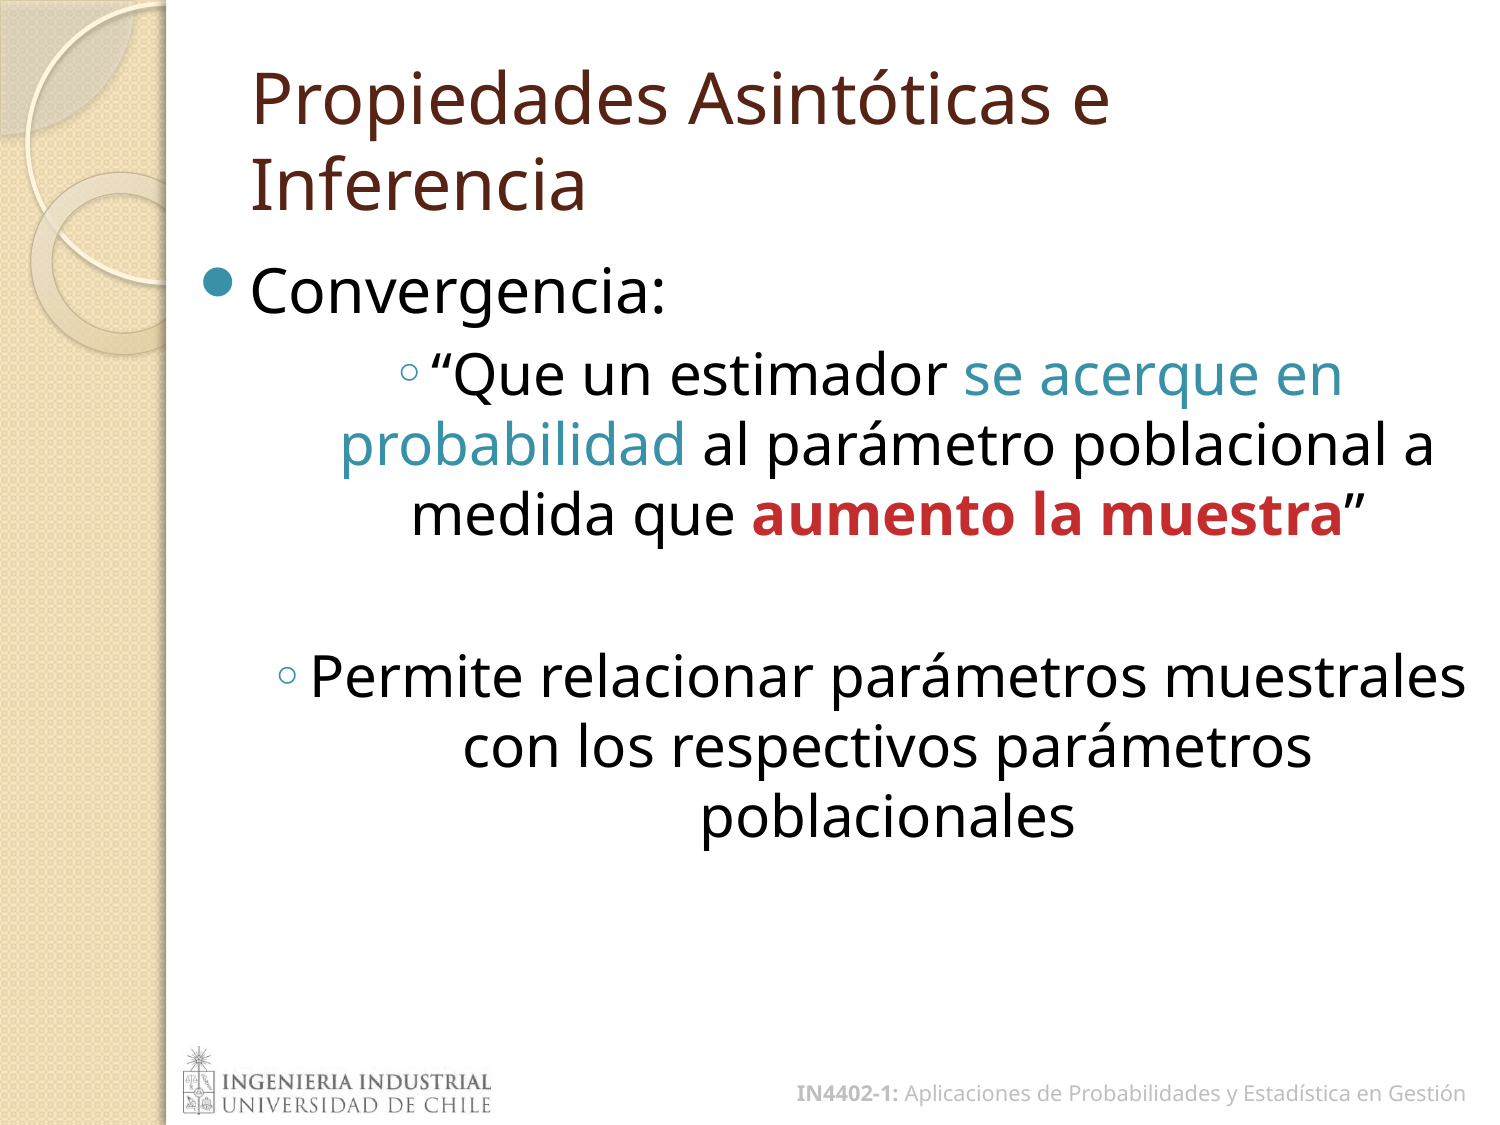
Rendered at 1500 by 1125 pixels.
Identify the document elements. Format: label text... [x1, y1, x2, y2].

title Propiedades Asintóticas e Inferencia [235, 45, 1466, 233]
picture [183, 1046, 491, 1115]
